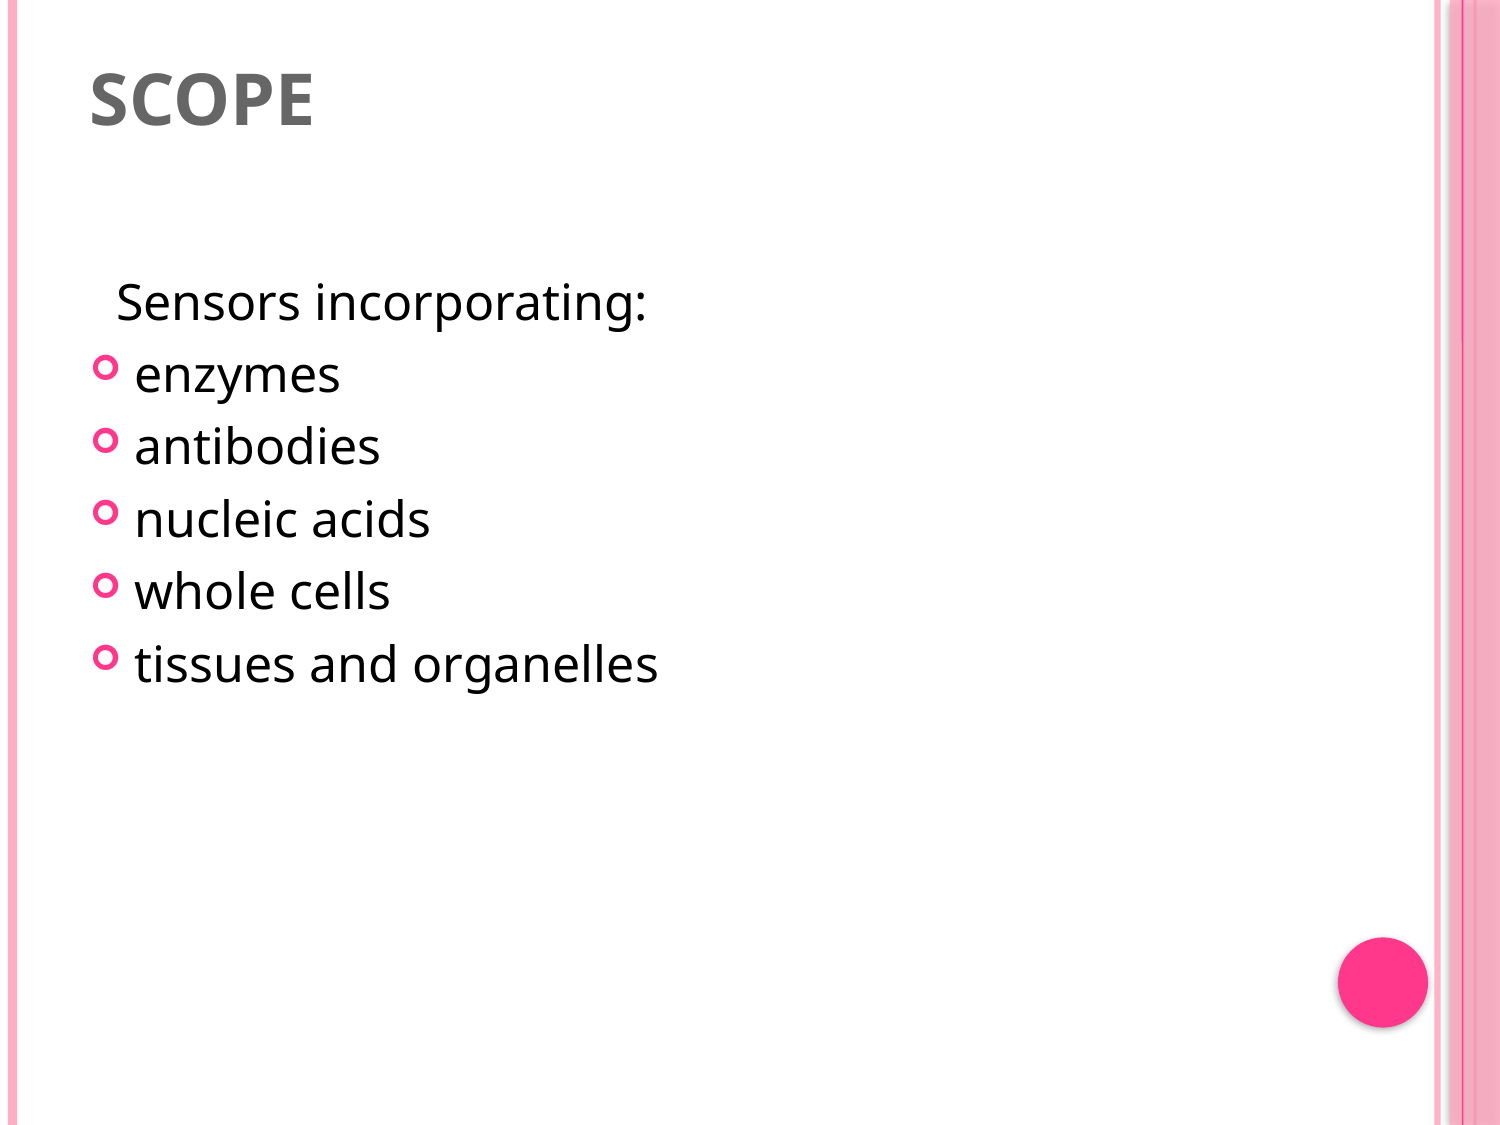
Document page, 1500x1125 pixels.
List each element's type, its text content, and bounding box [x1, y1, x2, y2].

list Sensors incorporating: enzymes antibodies nucleic acids whole cells tissues and organelles [74, 262, 1301, 1063]
title Scope [75, 45, 1300, 233]
